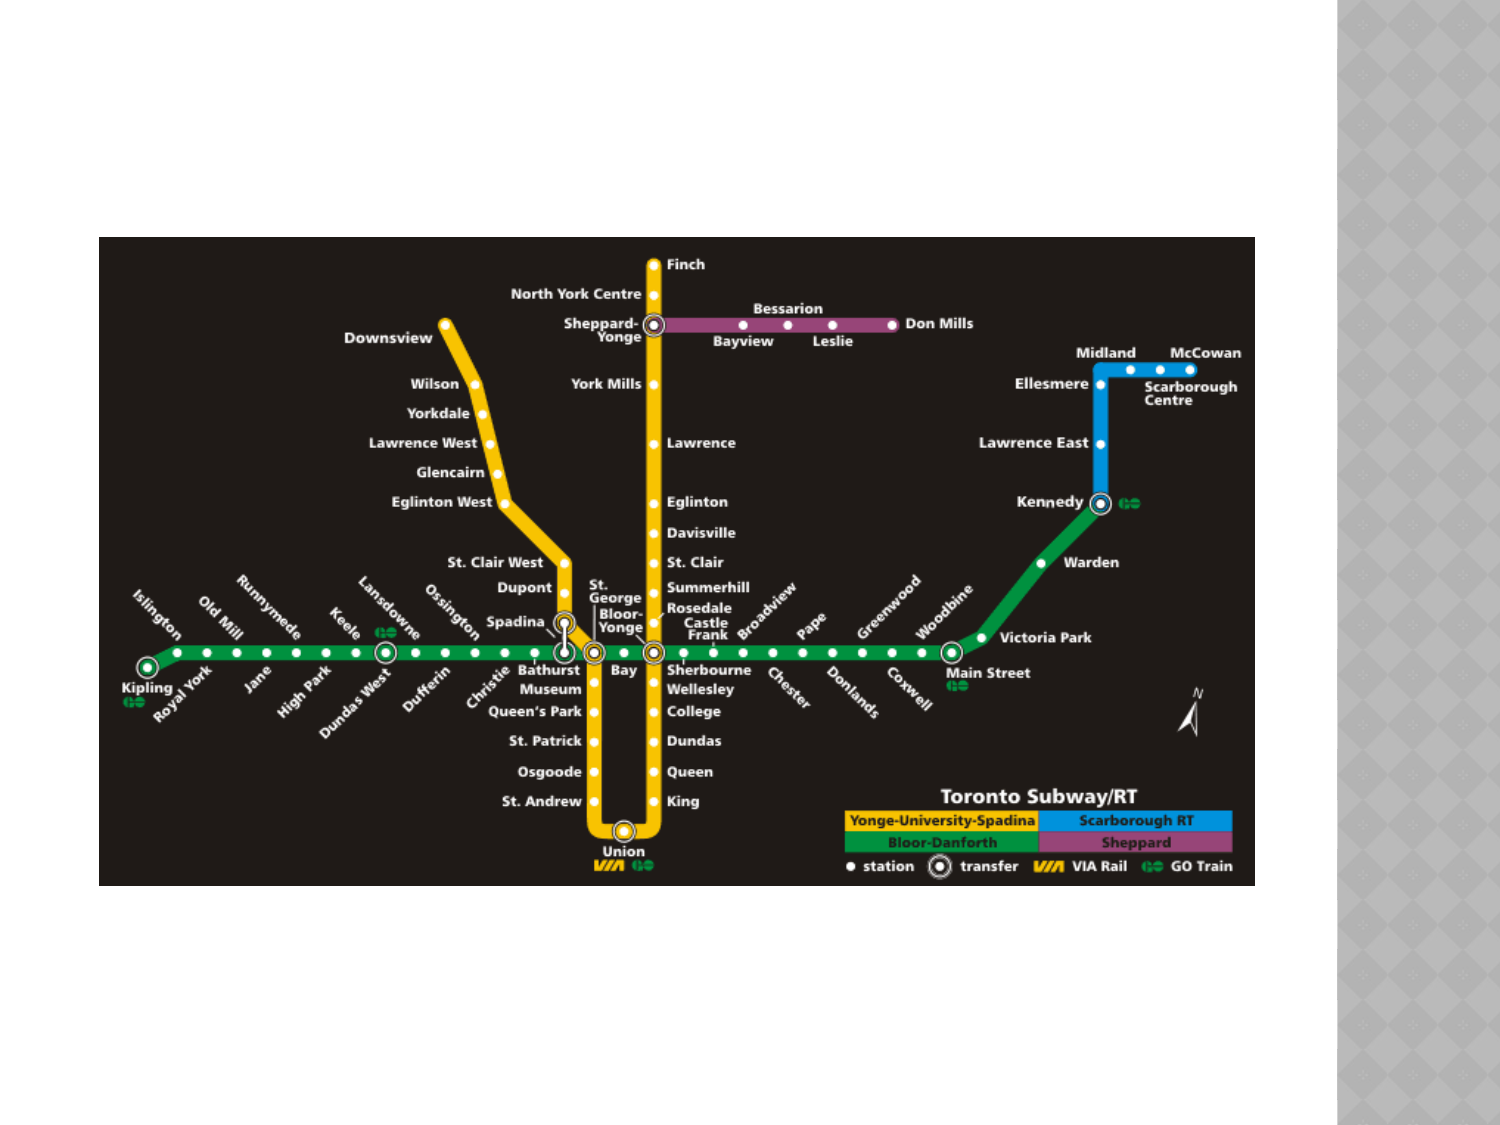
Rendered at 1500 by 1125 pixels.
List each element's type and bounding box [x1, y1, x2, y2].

picture [99, 237, 1256, 887]
